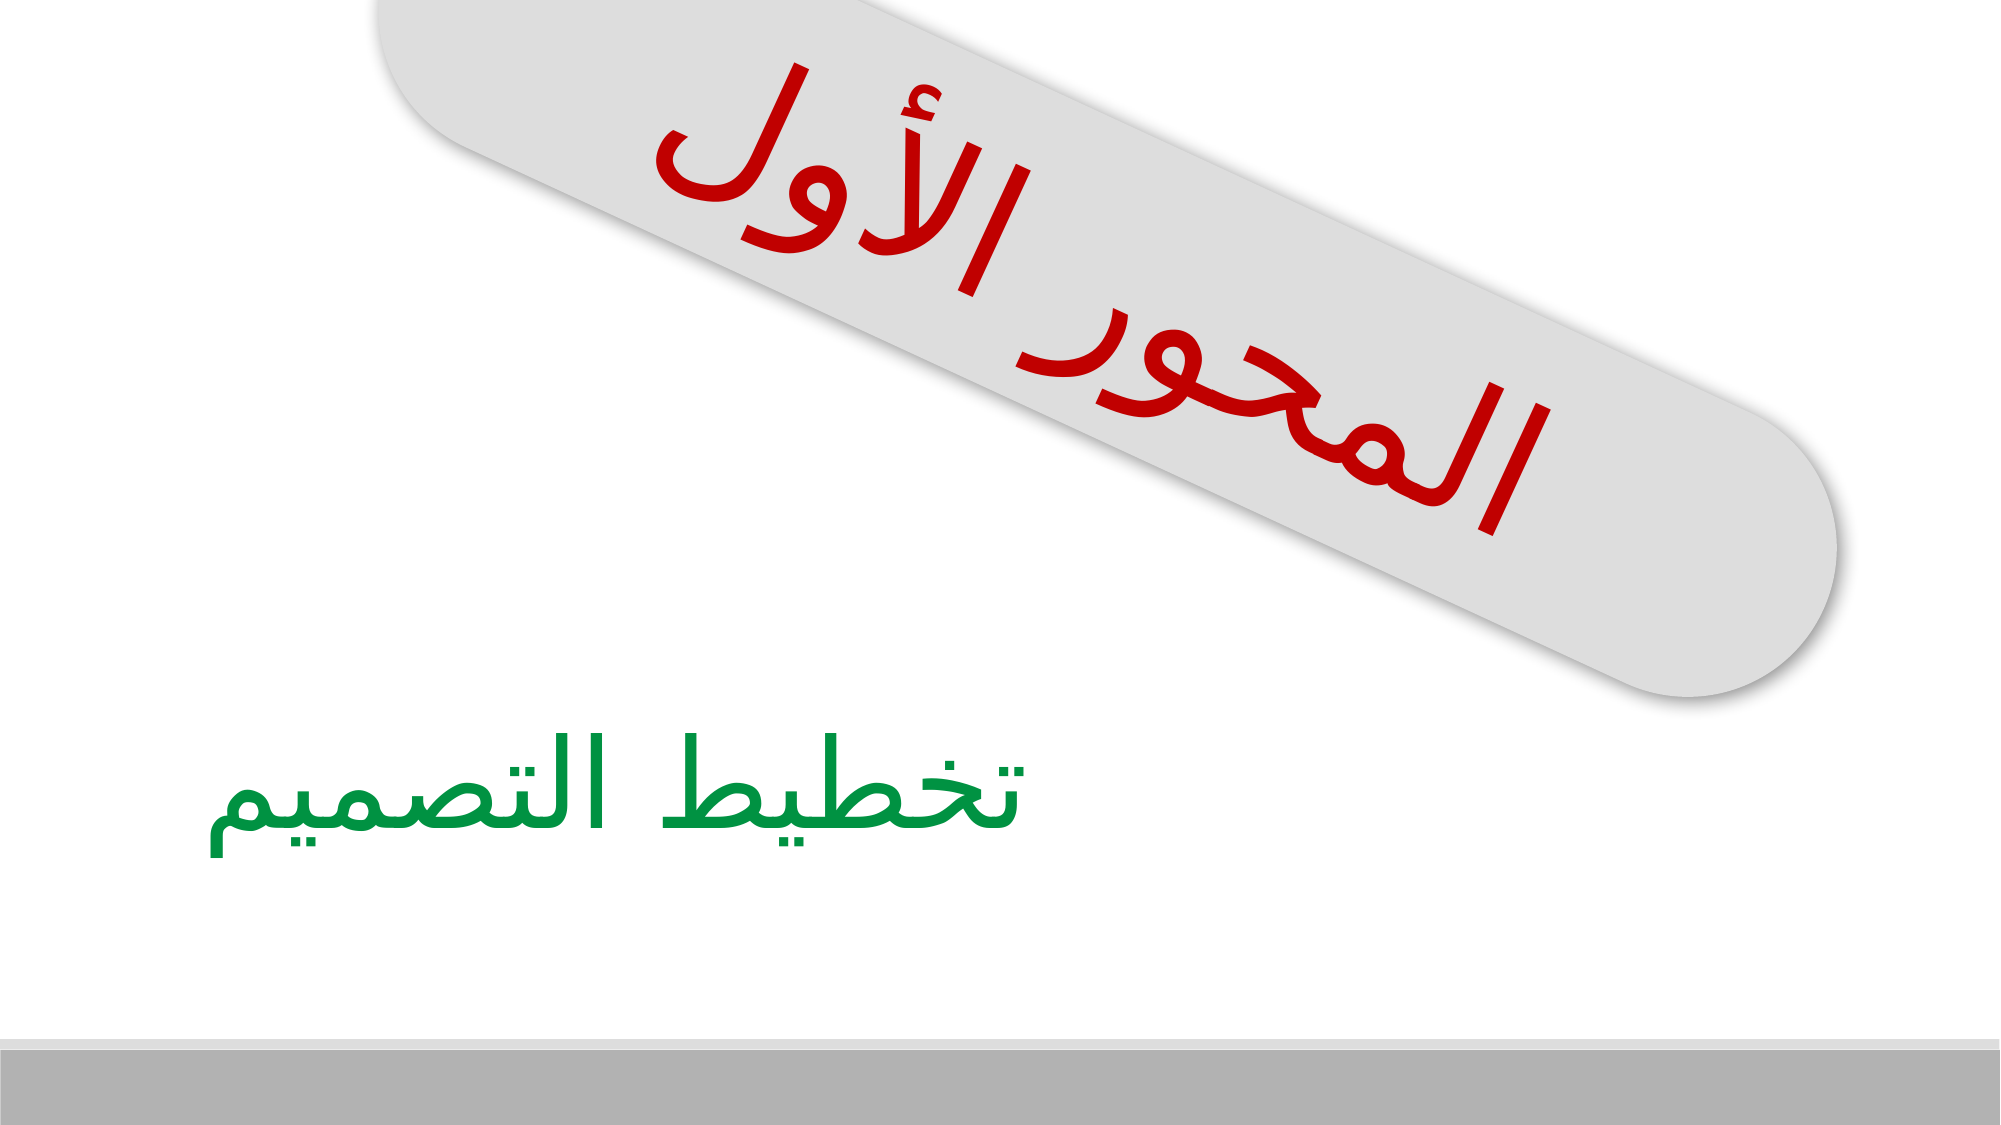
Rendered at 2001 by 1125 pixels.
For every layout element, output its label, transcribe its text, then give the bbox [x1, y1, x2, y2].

text_box المحور الأول [377, 0, 1839, 699]
text_box تخطيط التصميم [95, 696, 1137, 861]
